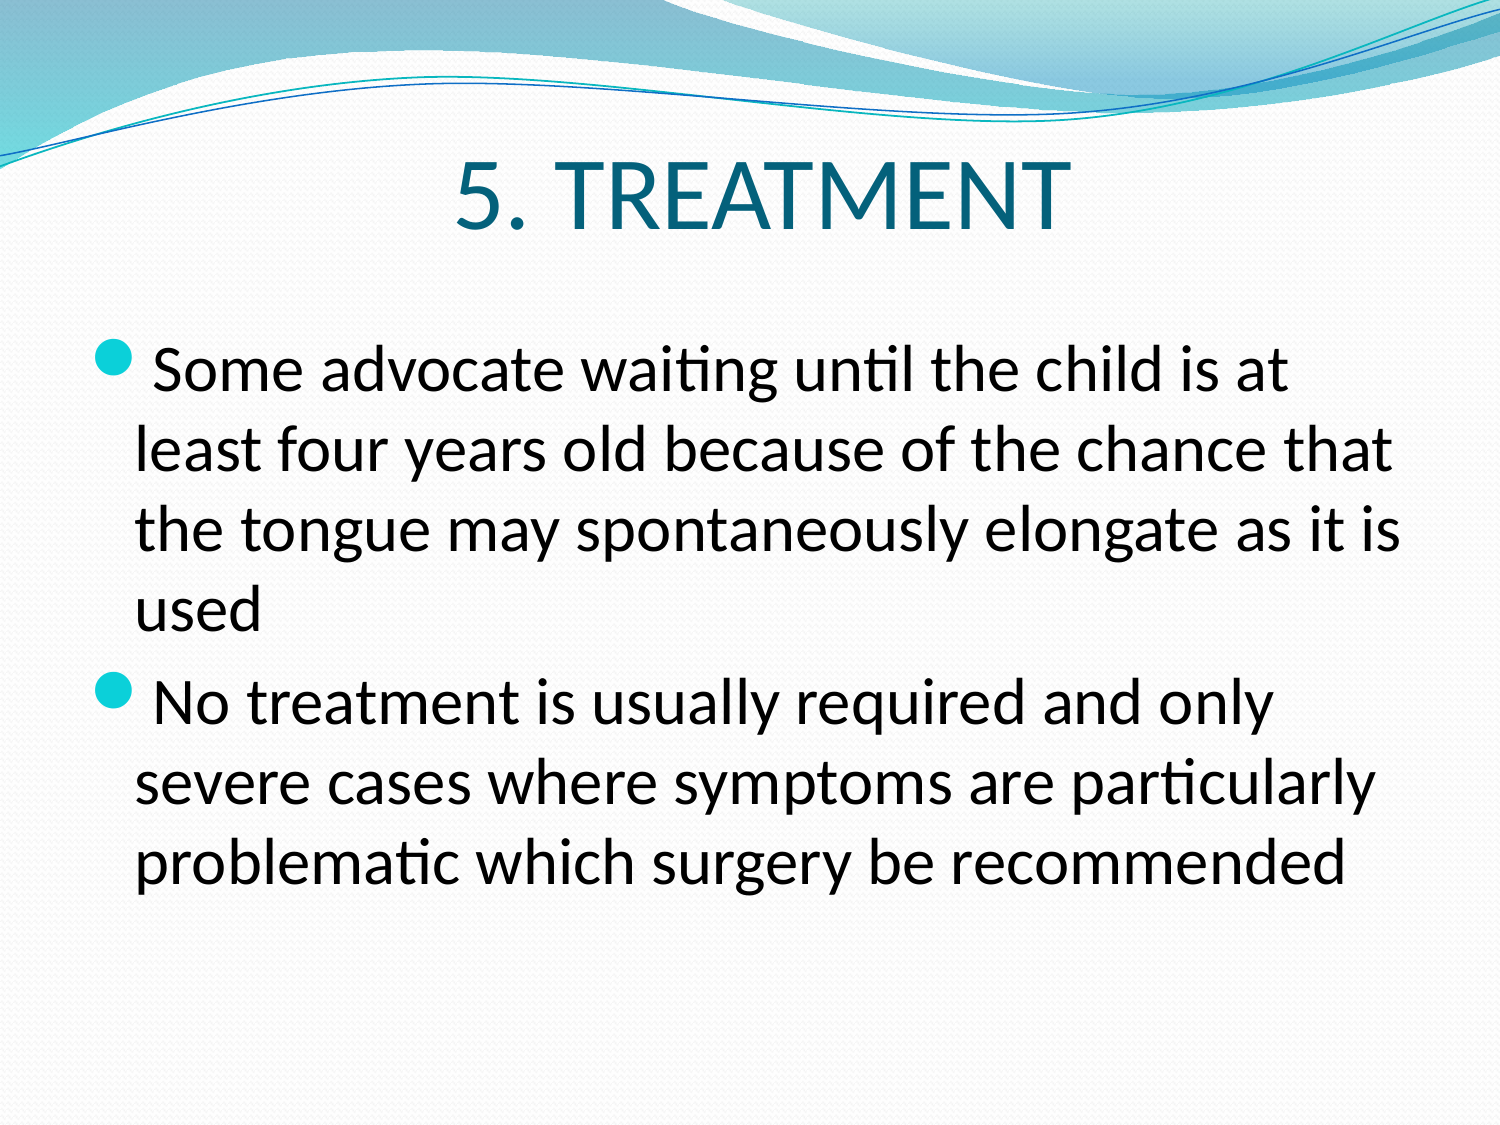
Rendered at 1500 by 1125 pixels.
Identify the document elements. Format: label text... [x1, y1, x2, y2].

title 5. TREATMENT [87, 62, 1438, 250]
list Some advocate waiting until the child is at least four years old because of the chance that the tongue may spontaneously elongate as it is used No treatment is usually required and only severe cases where symptoms are particularly problematic which surgery be recommended [75, 317, 1425, 1038]
